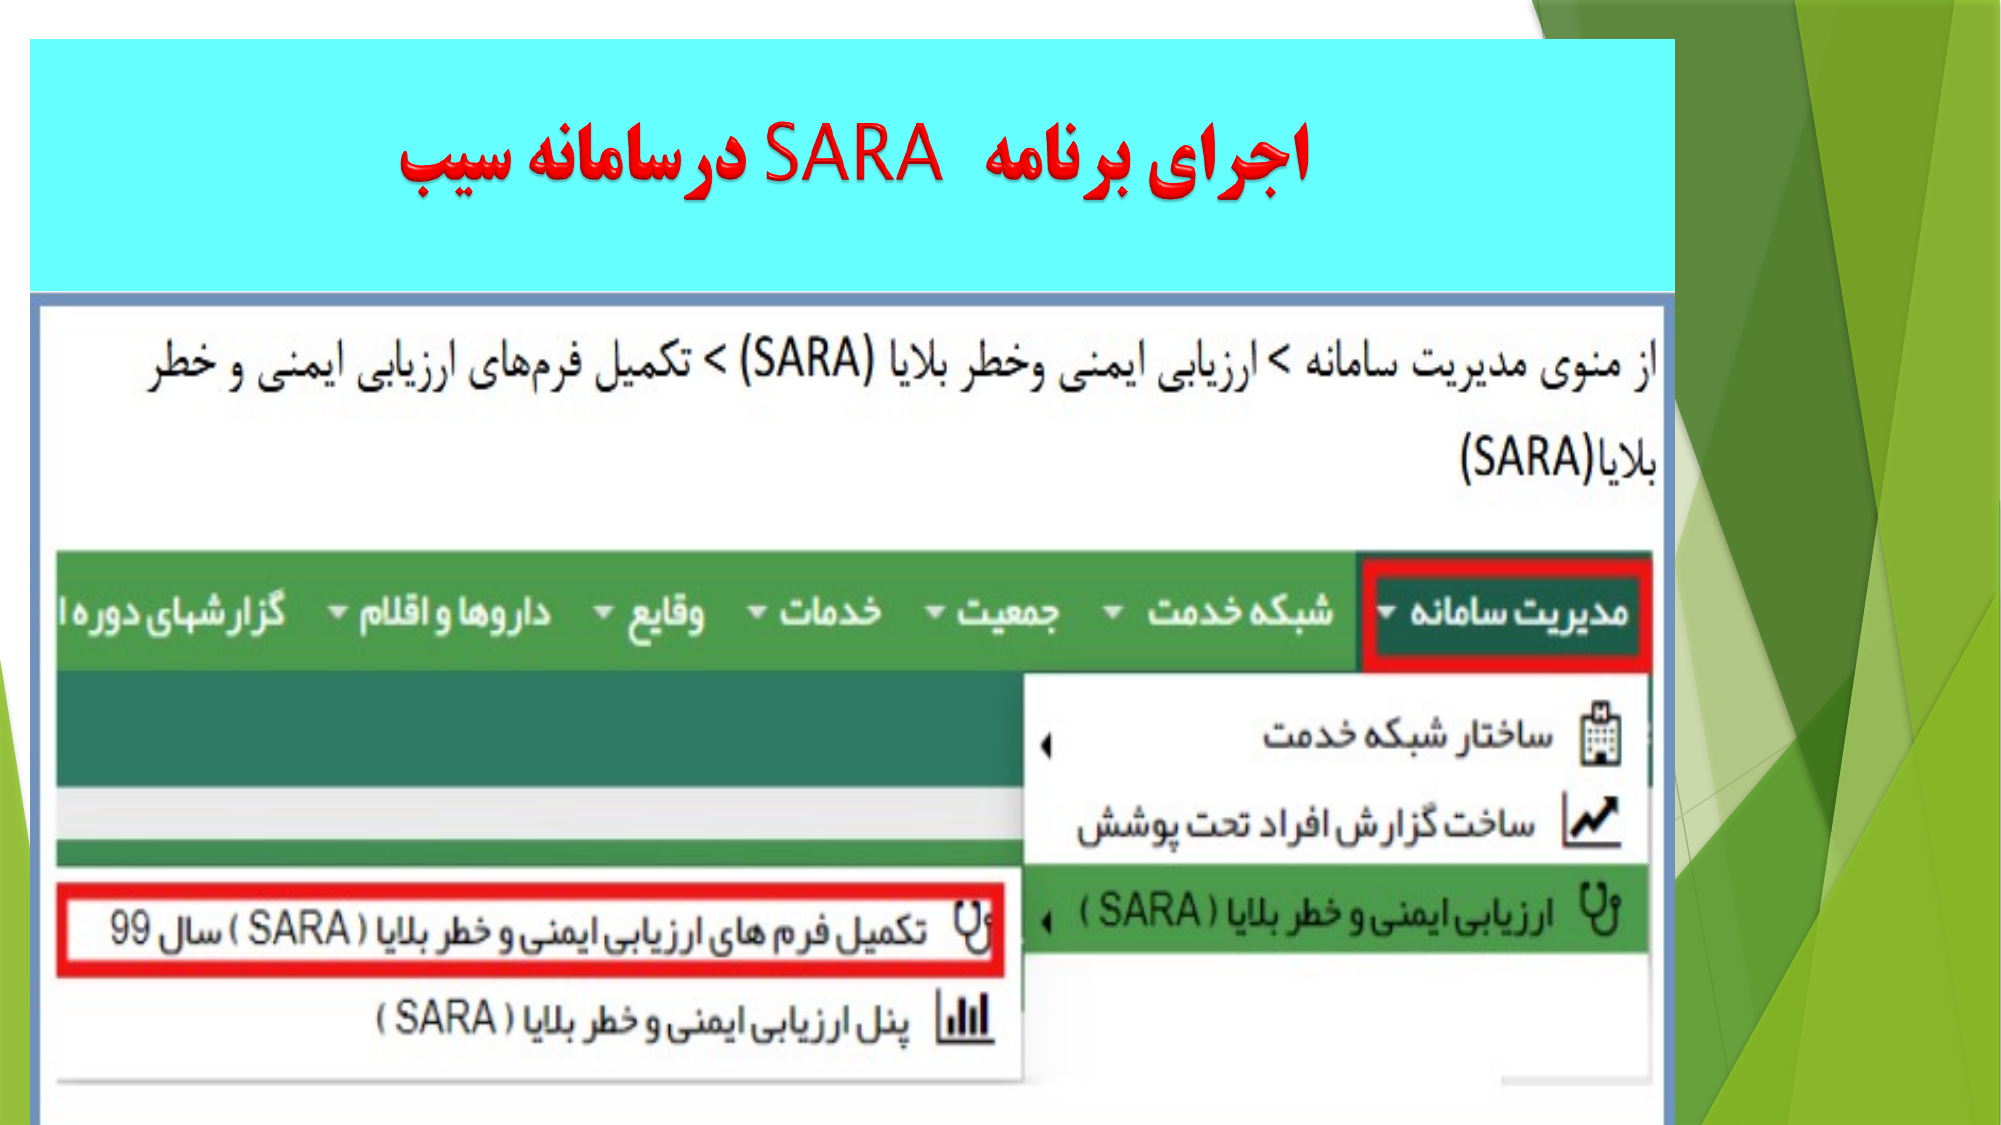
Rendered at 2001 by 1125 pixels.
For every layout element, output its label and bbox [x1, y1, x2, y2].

text_box [29, 38, 1676, 1125]
